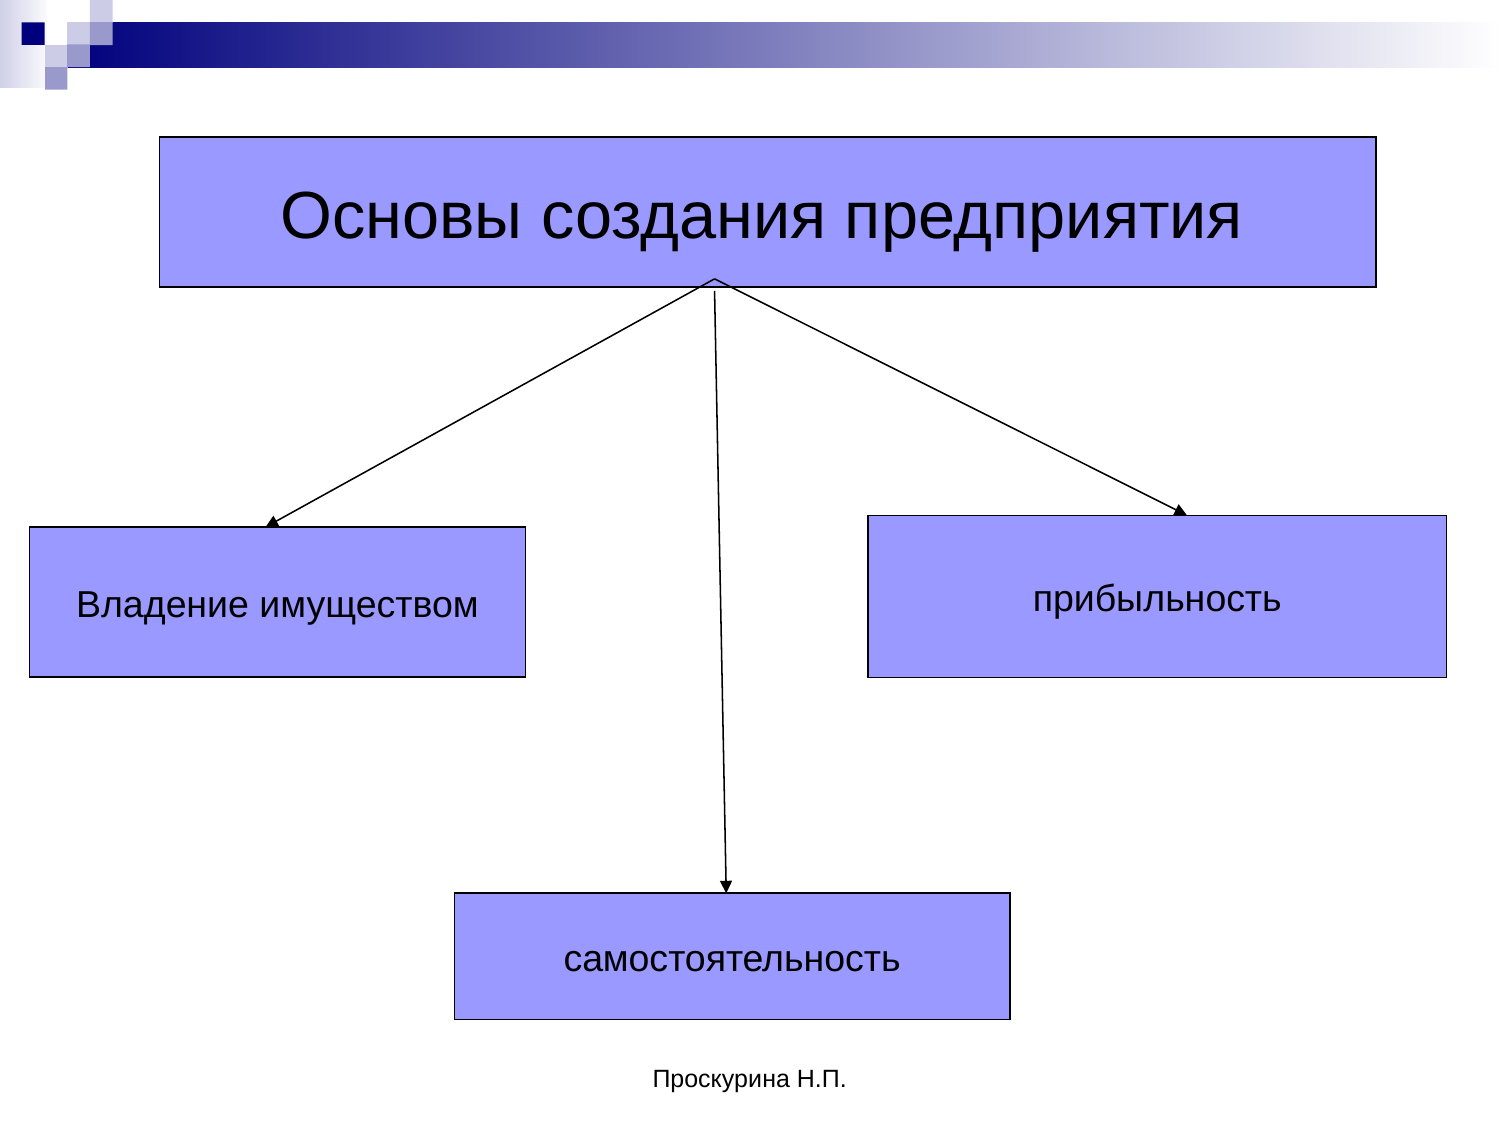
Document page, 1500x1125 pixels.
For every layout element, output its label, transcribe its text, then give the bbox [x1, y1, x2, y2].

text_box Основы создания предприятия [159, 137, 1376, 288]
text_box самостоятельность [454, 893, 1010, 1020]
text_box Владение имуществом [29, 527, 526, 677]
text_box [714, 278, 1187, 516]
text_box прибыльность [868, 515, 1447, 678]
text_box [714, 290, 733, 894]
text_box [265, 279, 714, 528]
footer Проскурина Н.П. [512, 1024, 988, 1101]
